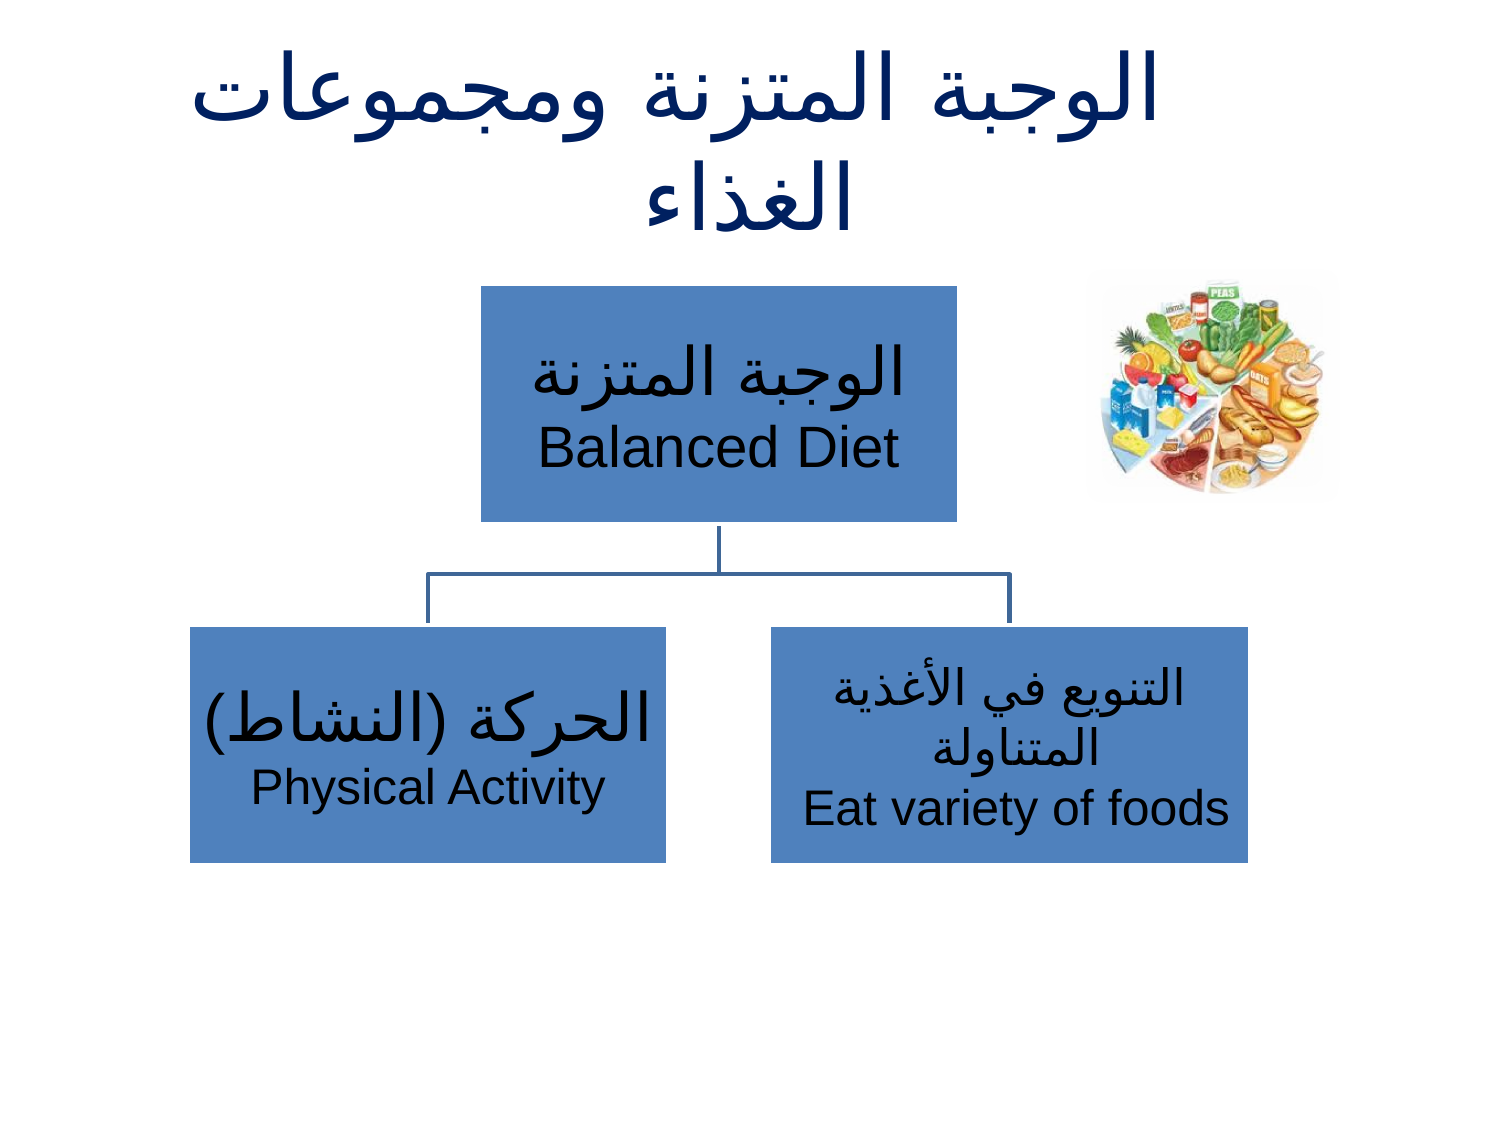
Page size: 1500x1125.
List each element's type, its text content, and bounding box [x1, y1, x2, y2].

picture [1084, 266, 1341, 505]
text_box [187, 249, 1251, 899]
title الوجبة المتزنة ومجموعات الغذاء [75, 45, 1425, 233]
